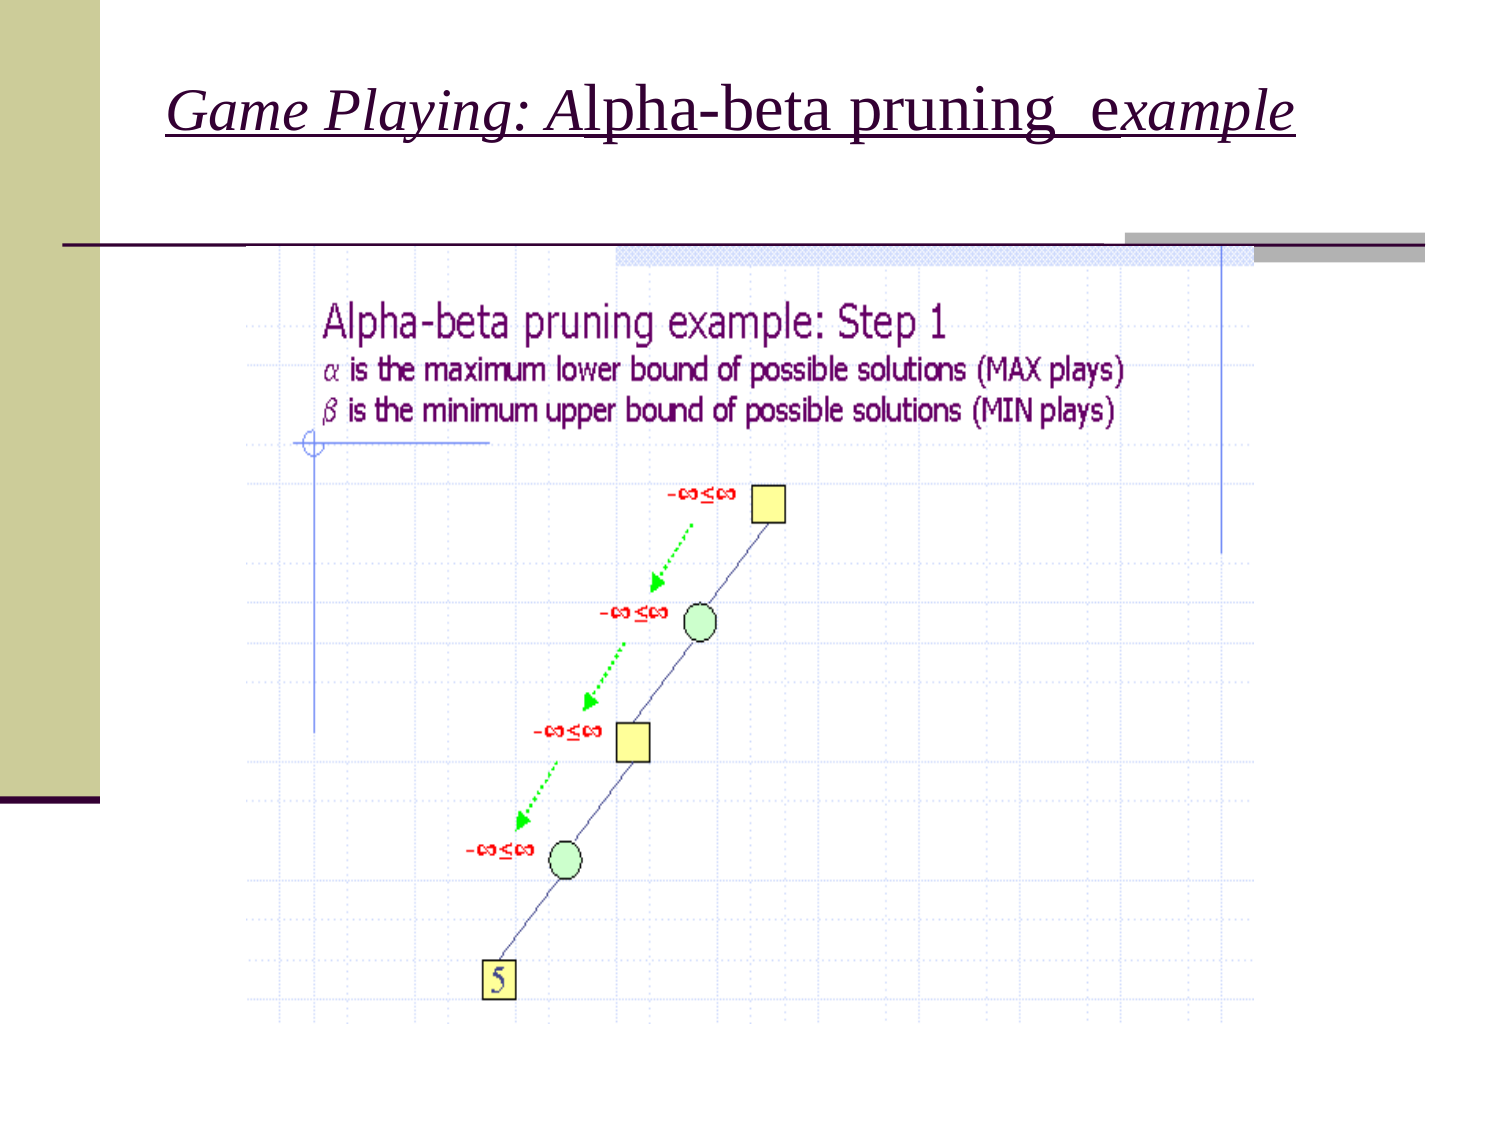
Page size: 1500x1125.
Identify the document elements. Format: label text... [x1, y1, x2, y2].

title Game Playing: Alpha-beta pruning example [149, 45, 1426, 162]
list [245, 245, 1255, 1025]
